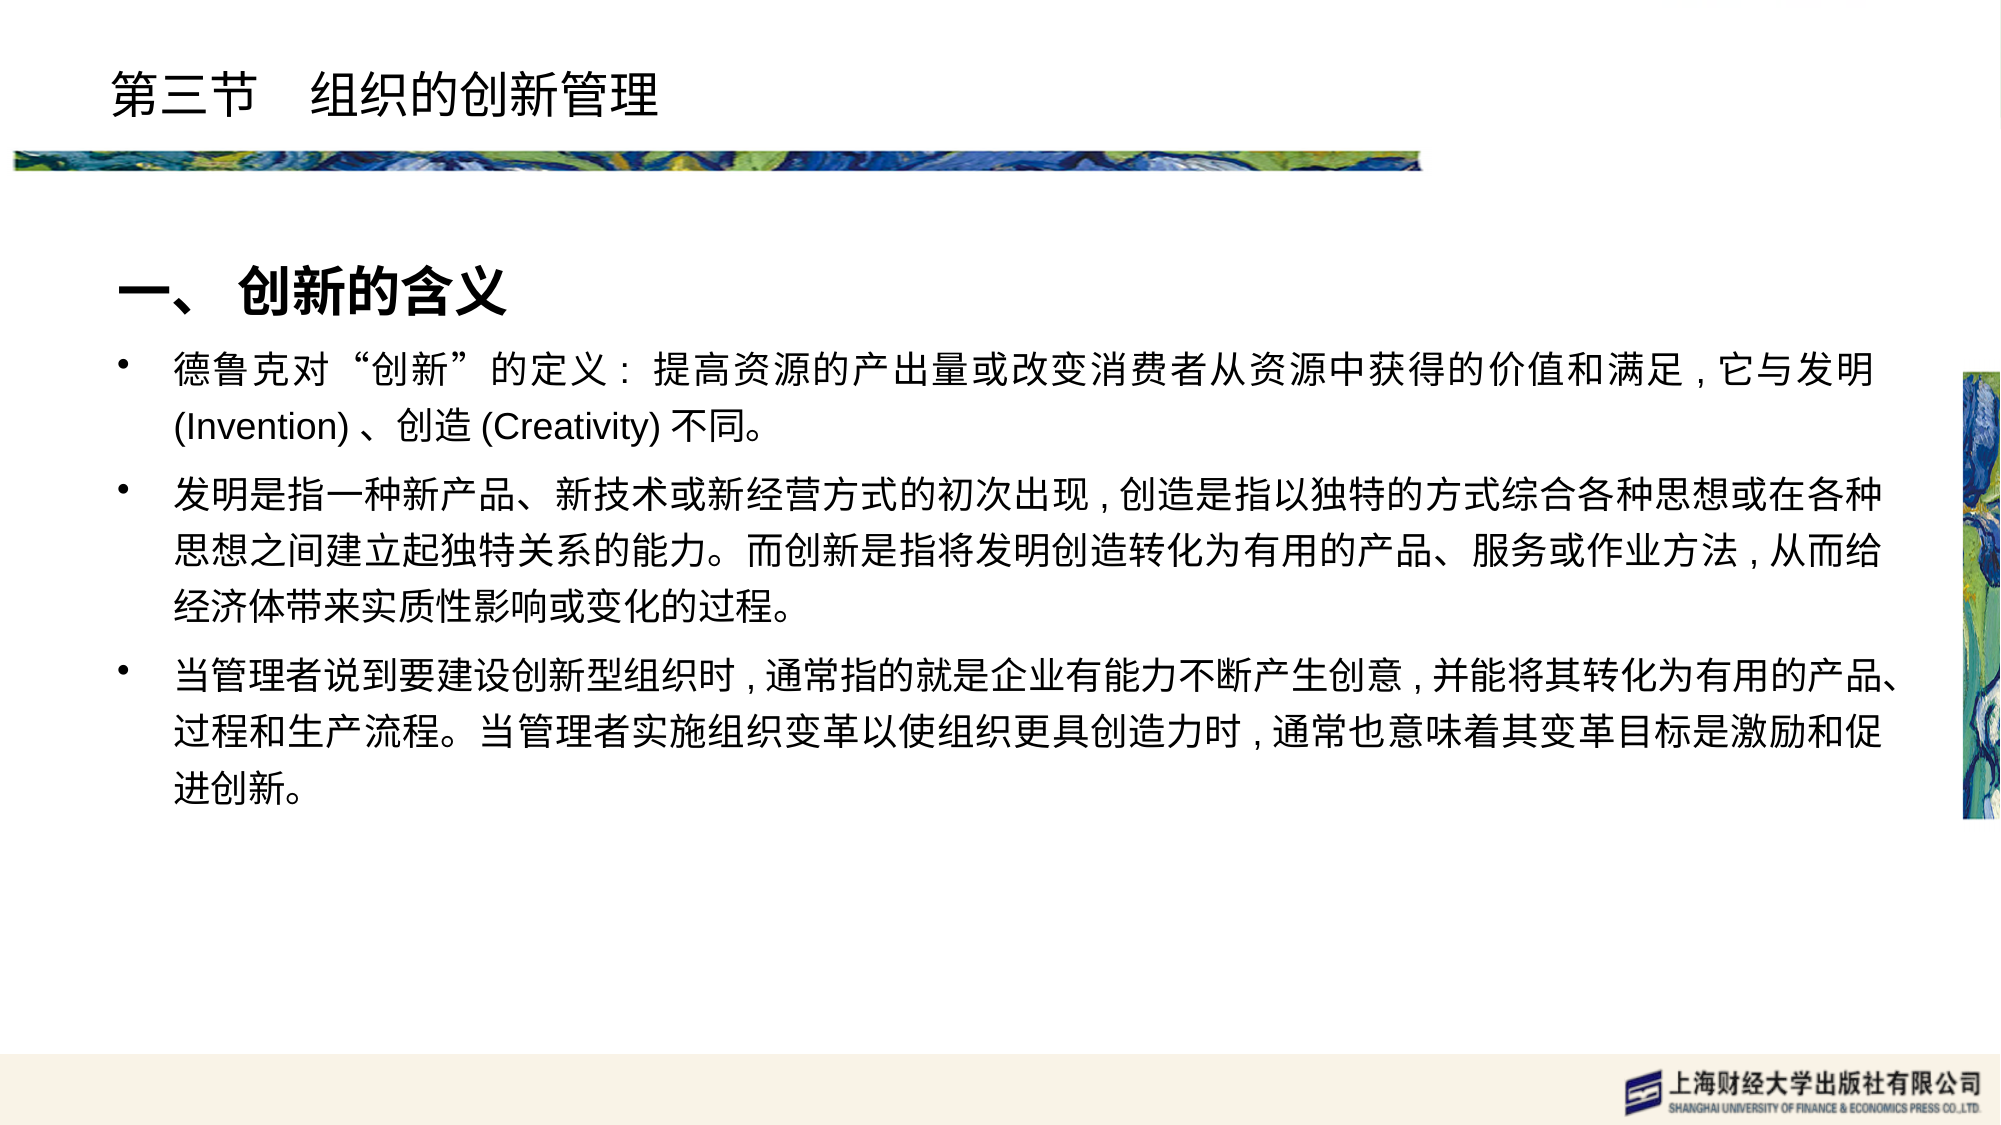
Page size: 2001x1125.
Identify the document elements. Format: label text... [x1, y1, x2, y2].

list 一、 创新的含义 德鲁克对“创新”的定义: 提高资源的产出量或改变消费者从资源中获得的价值和满足,它与发明(Invention)、创造(Creativity)不同。 发明是指一种新产品、新技术或新经营方式的初次出现,创造是指以独特的方式综合各种思想或在各种思想之间建立起独特关系的能力。而创新是指将发明创造转化为有用的产品、服务或作业方法,从而给经济体带来实质性影响或变化的过程。 当管理者说到要建设创新型组织时,通常指的就是企业有能力不断产生创意,并能将其转化为有用的产品、过程和生产流程。当管理者实施组织变革以使组织更具创造力时,通常也意味着其变革目标是激励和促进创新。 [102, 233, 1898, 1032]
title 第三节 组织的创新管理 [94, 42, 1451, 146]
picture [0, 0, 2001, 1125]
